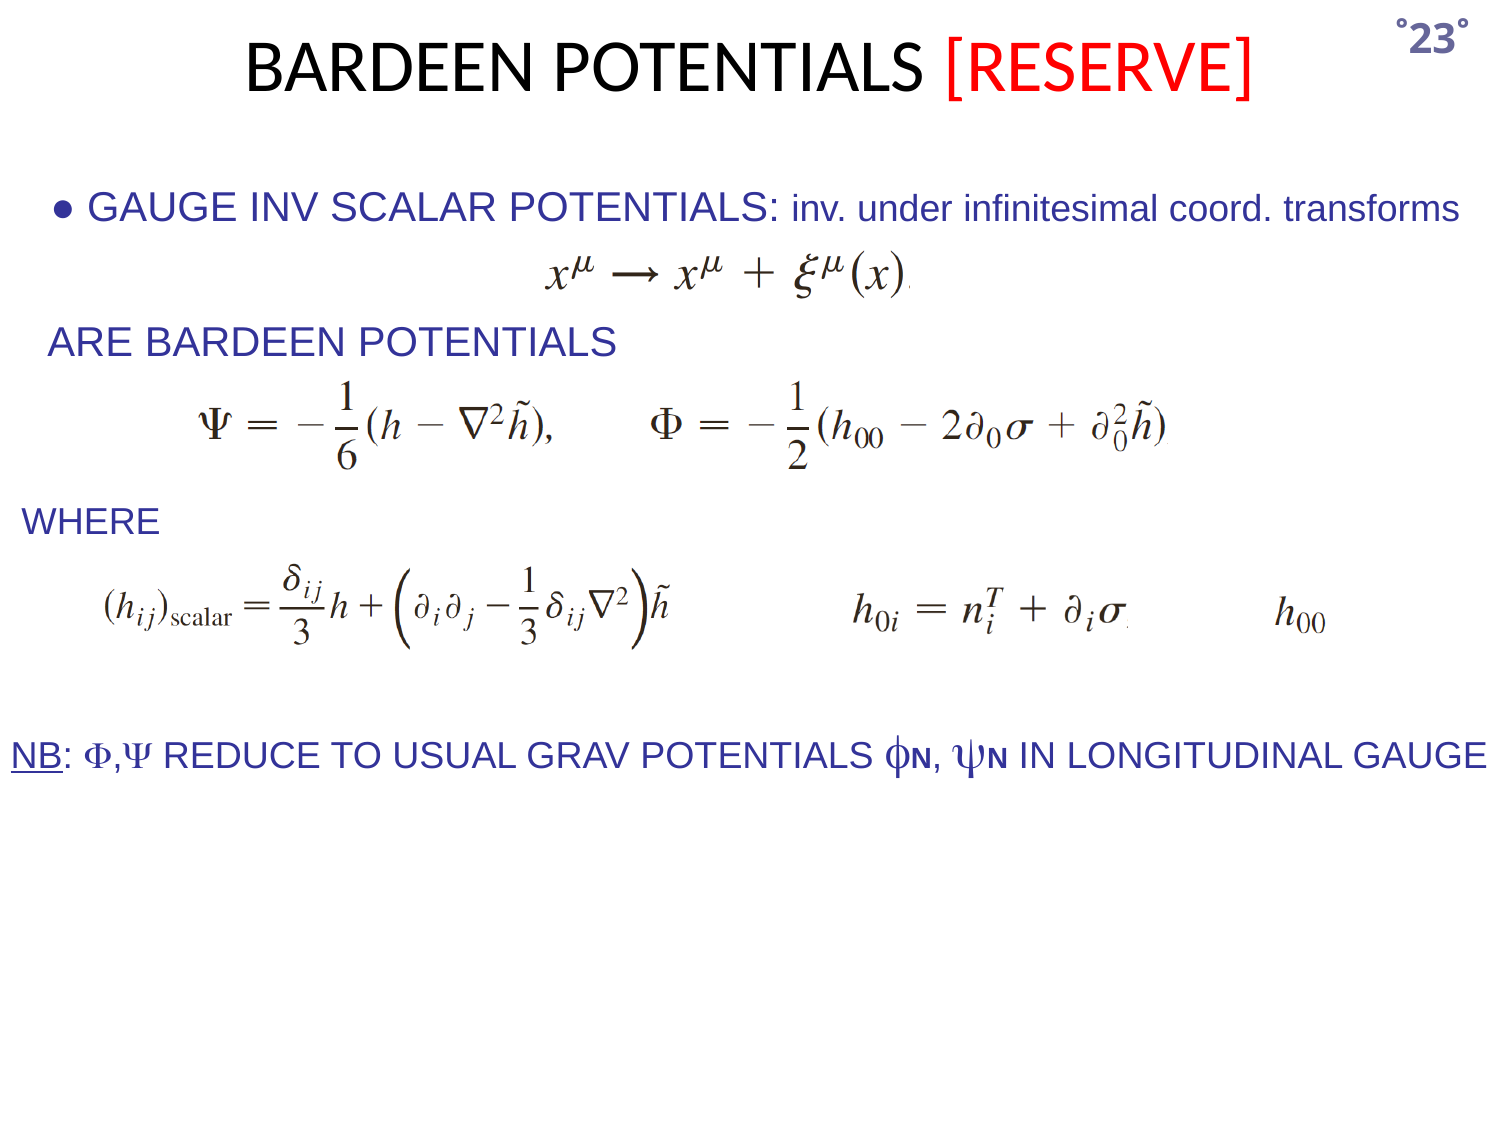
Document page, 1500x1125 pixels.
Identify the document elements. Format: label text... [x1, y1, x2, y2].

picture [88, 550, 692, 654]
picture [832, 573, 1128, 651]
text_box WHERE [6, 490, 187, 550]
picture [182, 370, 1168, 480]
title BARDEEN POTENTIALS [RESERVE] [194, 9, 1306, 114]
text_box NB: , REDUCE TO USUAL GRAV POTENTIALS N, N IN LONGITUDINAL GAUGE [0, 711, 1500, 786]
text_box ● GAUGE INV SCALAR POTENTIALS: inv. under infinitesimal coord. transforms [35, 172, 1476, 238]
text_box ARE BARDEEN POTENTIALS [32, 307, 633, 373]
picture [1257, 573, 1332, 634]
text_box ˚23˚ [1364, 7, 1500, 67]
picture [537, 250, 910, 299]
